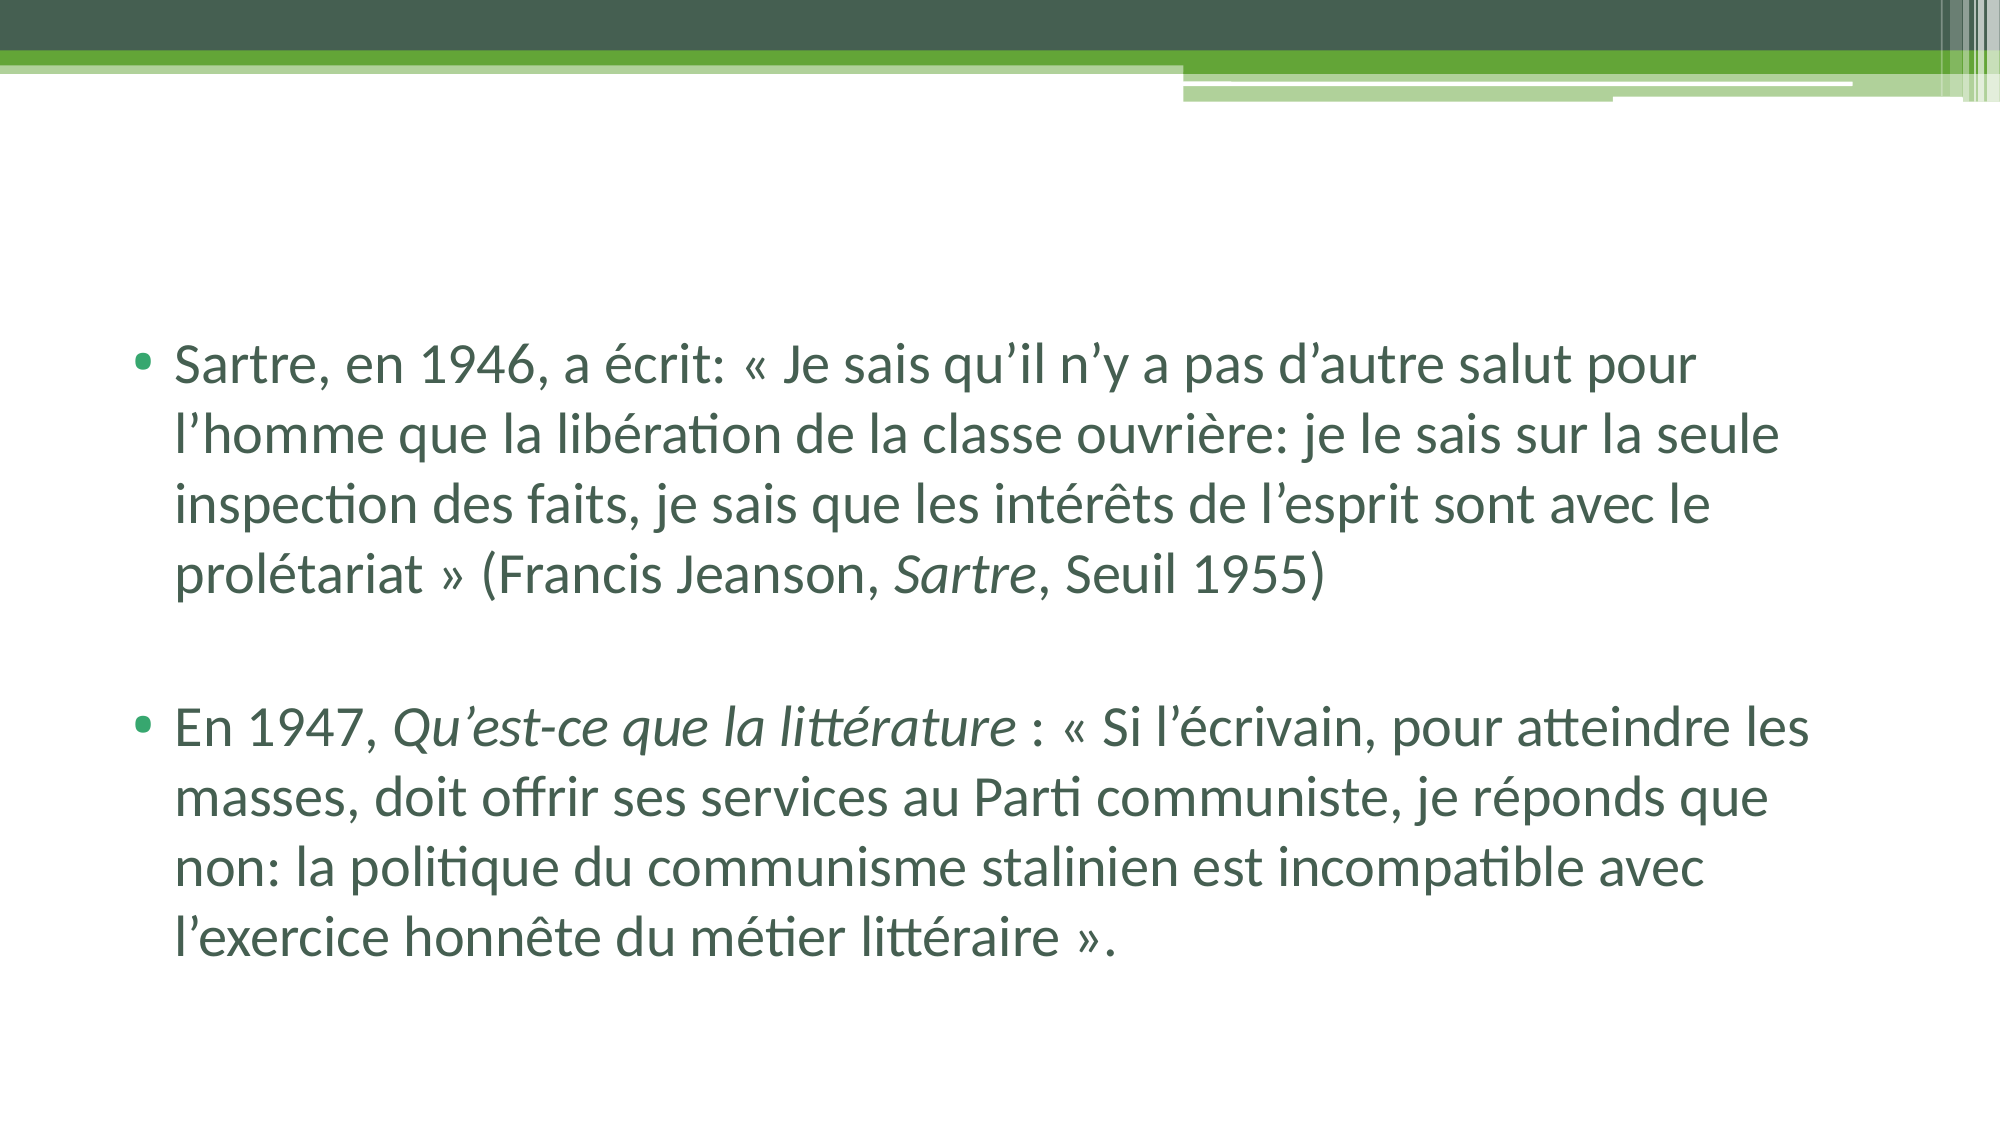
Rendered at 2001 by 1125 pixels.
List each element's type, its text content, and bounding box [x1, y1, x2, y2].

list Sartre, en 1946, a écrit: « Je sais qu’il n’y a pas d’autre salut pour l’homme que la libération de la classe ouvrière: je le sais sur la seule inspection des faits, je sais que les intérêts de l’esprit sont avec le prolétariat » (Francis Jeanson, Sartre, Seuil 1955) En 1947, Qu’est-ce que la littérature : « Si l’écrivain, pour atteindre les masses, doit offrir ses services au Parti communiste, je réponds que non: la politique du communisme stalinien est incompatible avec l’exercice honnête du métier littéraire ». [99, 318, 1900, 1079]
